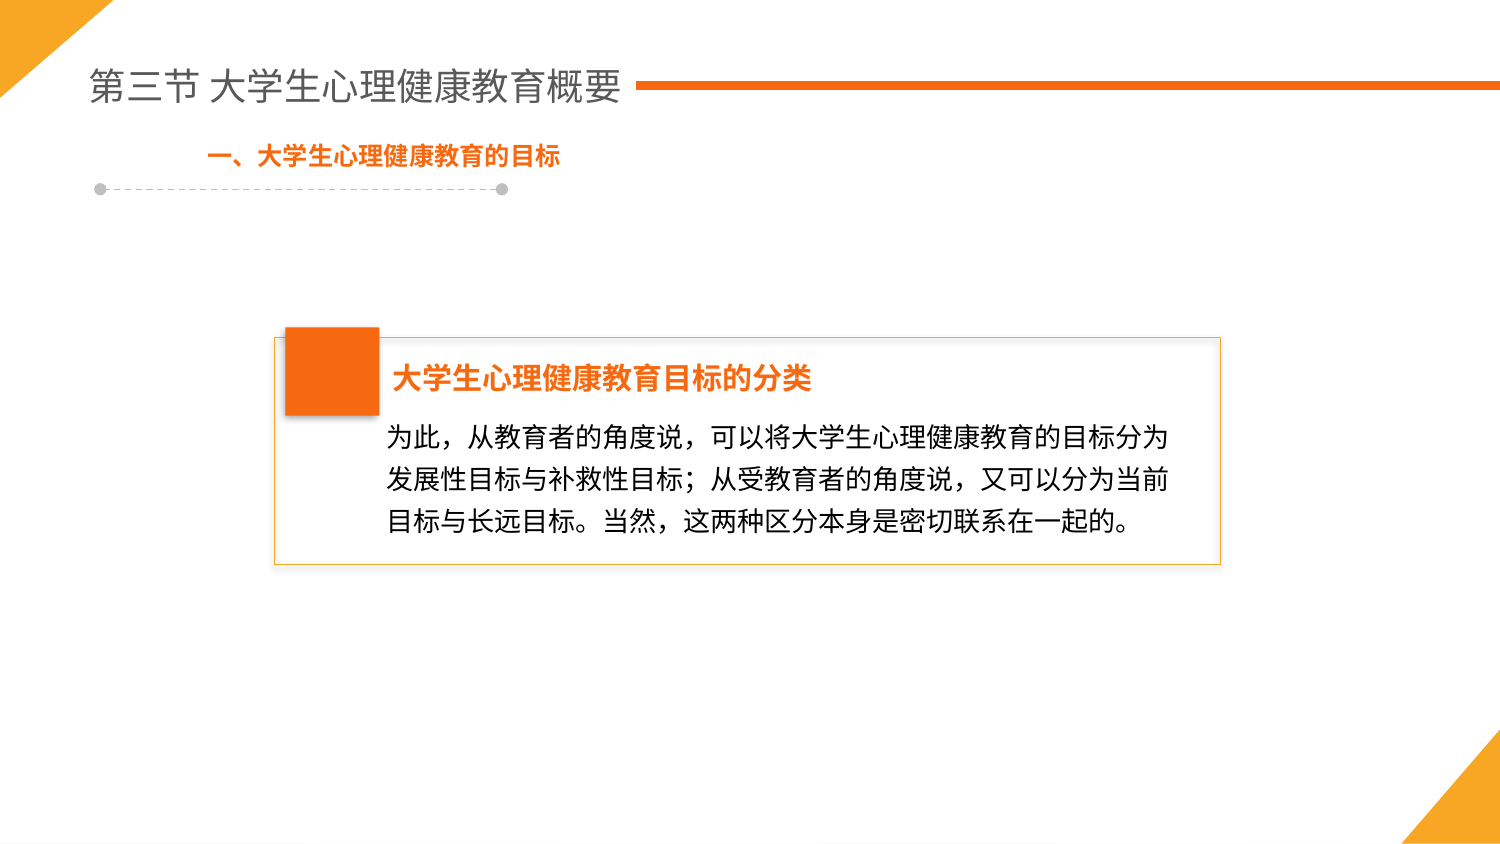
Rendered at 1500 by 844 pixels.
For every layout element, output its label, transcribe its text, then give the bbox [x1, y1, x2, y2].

text_box [0, 0, 116, 100]
text_box 第三节 大学生心理健康教育概要 [88, 54, 774, 117]
text_box [1399, 727, 1500, 844]
text_box 一、大学生心理健康教育的目标 [183, 140, 420, 171]
text_box [285, 327, 380, 417]
text_box [274, 336, 1221, 566]
text_box 大学生心理健康教育目标的分类 [392, 359, 786, 396]
